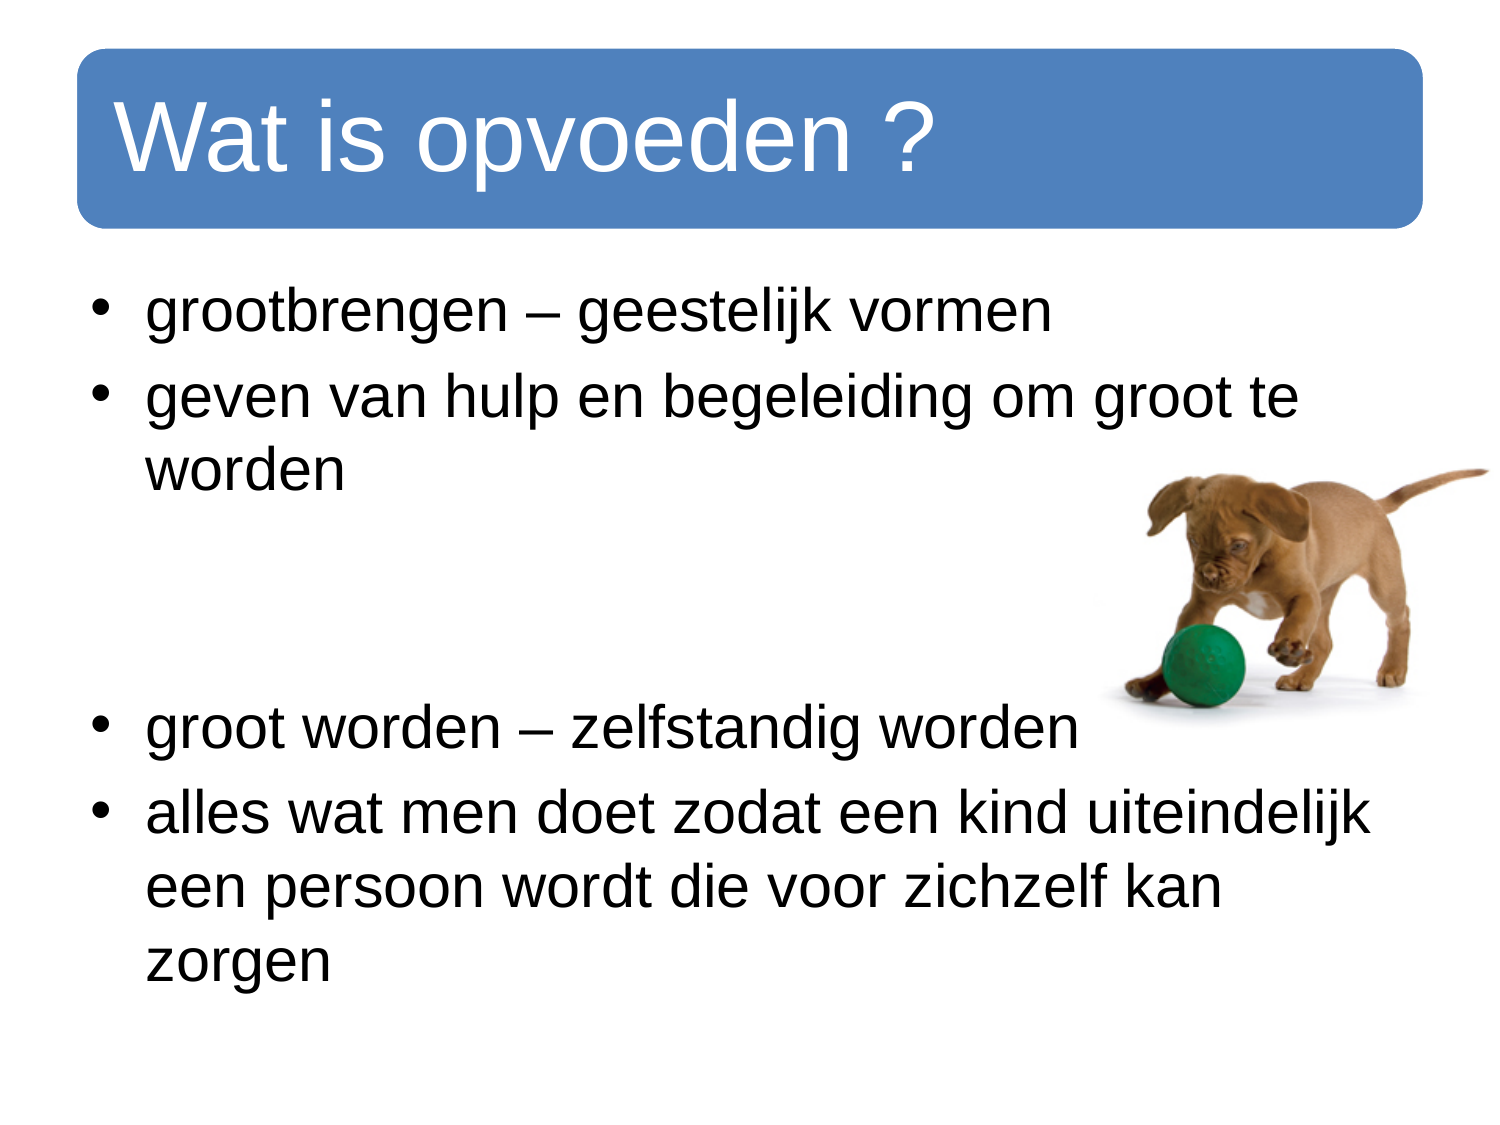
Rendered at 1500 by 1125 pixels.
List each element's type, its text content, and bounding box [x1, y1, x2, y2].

picture [1093, 444, 1500, 748]
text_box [74, 44, 1426, 233]
list grootbrengen – geestelijk vormen geven van hulp en begeleiding om groot te worden groot worden – zelfstandig worden alles wat men doet zodat een kind uiteindelijk een persoon wordt die voor zichzelf kan zorgen [75, 262, 1425, 1005]
